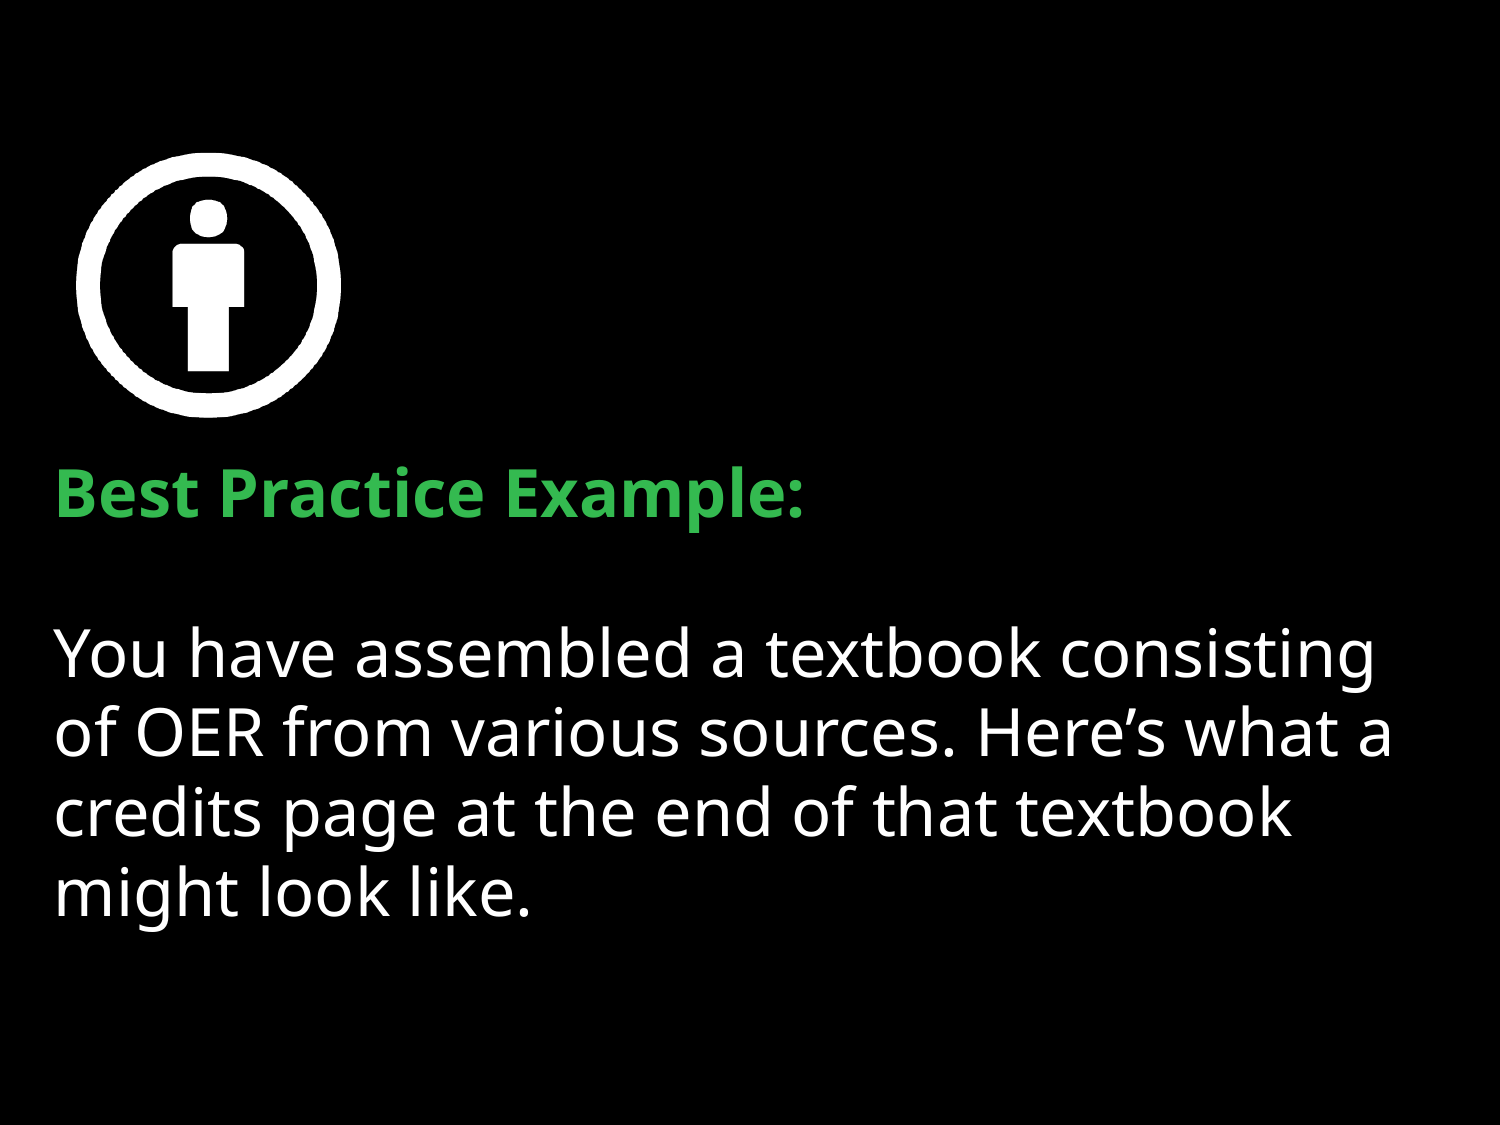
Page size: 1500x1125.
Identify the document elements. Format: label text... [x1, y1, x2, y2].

text_box Best Practice Example: You have assembled a textbook consisting of OER from various sources. Here’s what a credits page at the end of that textbook might look like. [49, 446, 1450, 949]
picture [49, 128, 367, 447]
